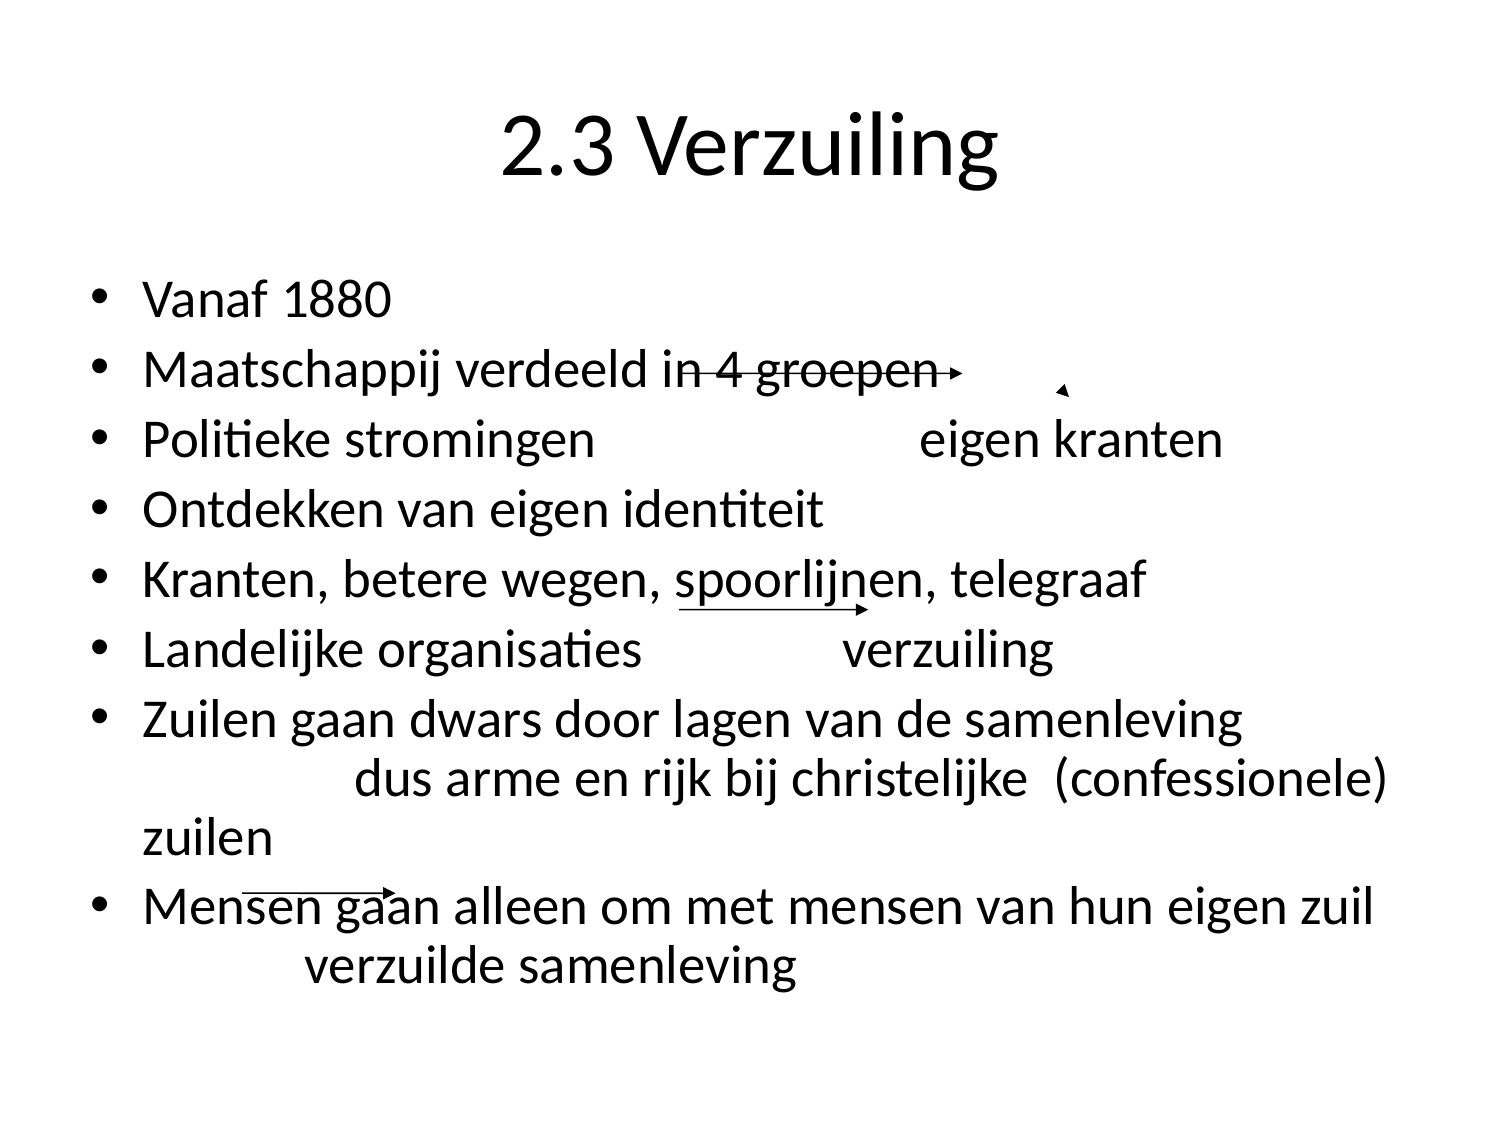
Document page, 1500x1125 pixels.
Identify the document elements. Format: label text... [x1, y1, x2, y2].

text_box [679, 367, 963, 380]
text_box [679, 603, 869, 616]
text_box [1055, 383, 1070, 398]
list Vanaf 1880 Maatschappij verdeeld in 4 groepen Politieke stromingen eigen kranten Ontdekken van eigen identiteit Kranten, betere wegen, spoorlijnen, telegraaf Landelijke organisaties verzuiling Zuilen gaan dwars door lagen van de samenleving dus arme en rijk bij christelijke (confessionele) zuilen Mensen gaan alleen om met mensen van hun eigen zuil verzuilde samenleving [75, 262, 1425, 1005]
text_box [242, 887, 396, 900]
title 2.3 Verzuiling [75, 45, 1425, 233]
